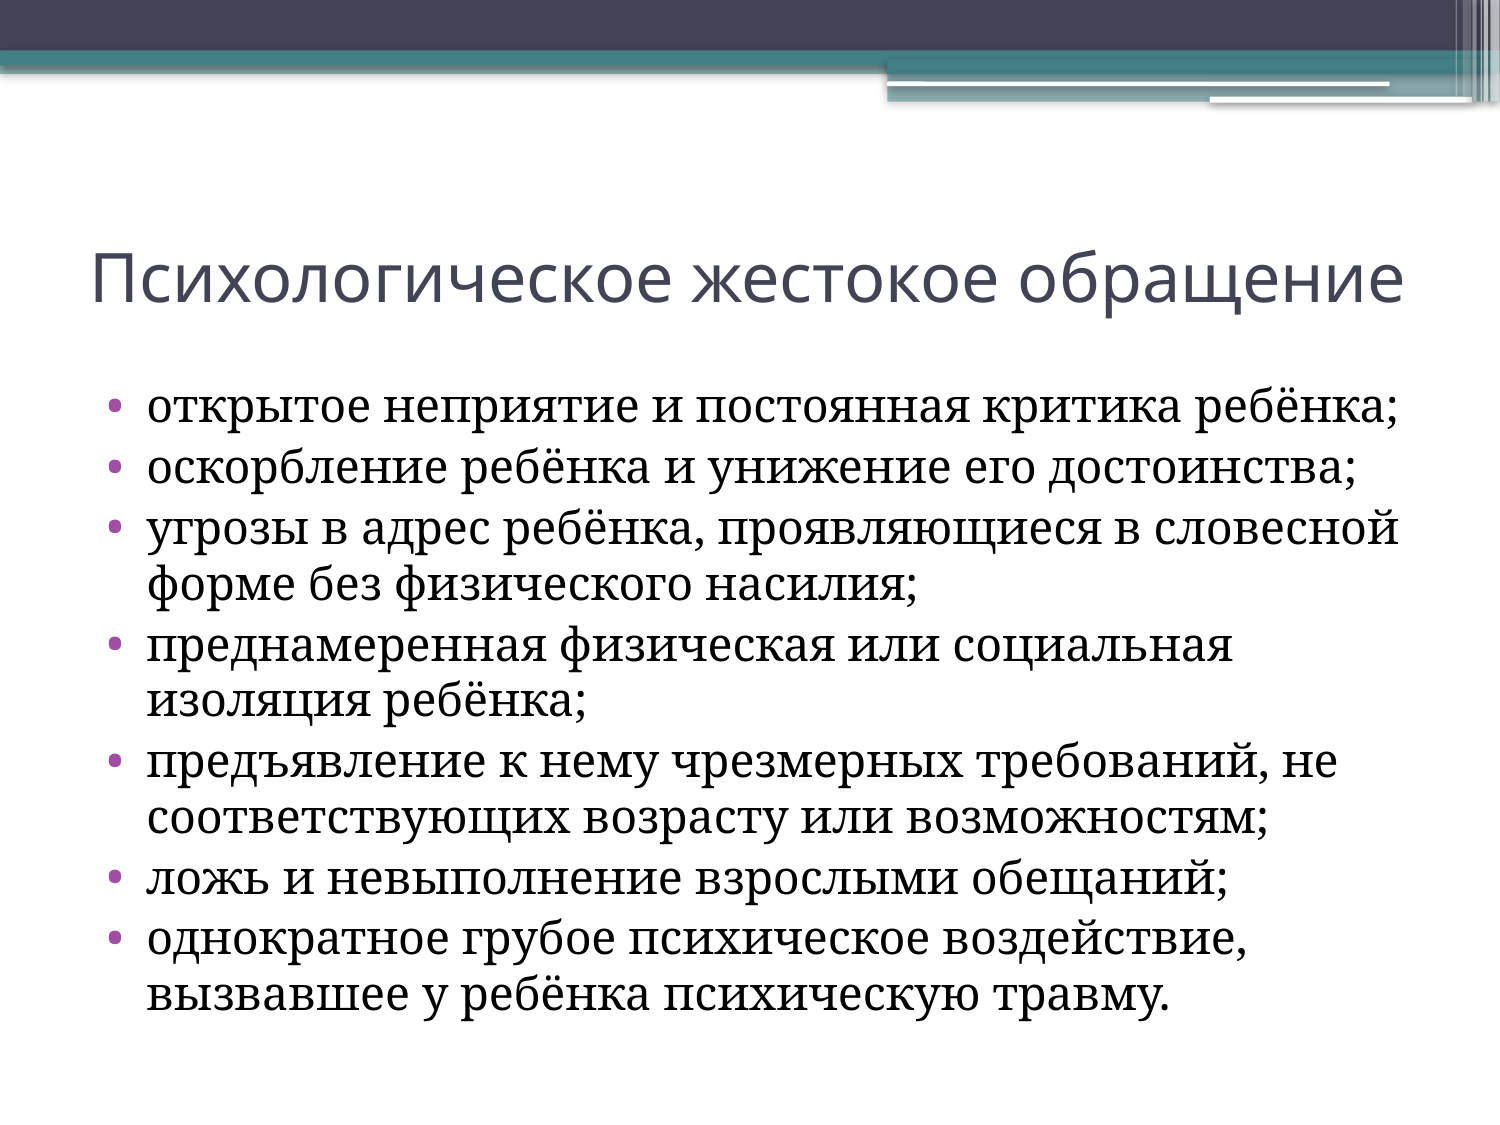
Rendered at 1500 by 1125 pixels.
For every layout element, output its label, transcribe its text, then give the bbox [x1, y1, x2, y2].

title Психологическое жестокое обращение [75, 187, 1425, 363]
list открытое неприятие и постоянная критика ребёнка; оскорбление ребёнка и унижение его достоинства; угрозы в адрес ребёнка, проявляющиеся в словесной форме без физического насилия; преднамеренная физическая или социальная изоляция ребёнка; предъявление к нему чрезмерных требований, не соответствующих возрасту или возможностям; ложь и невыполнение взрослыми обещаний; однократное грубое психическое воздействие, вызвавшее у ребёнка психическую травму. [75, 368, 1425, 1079]
